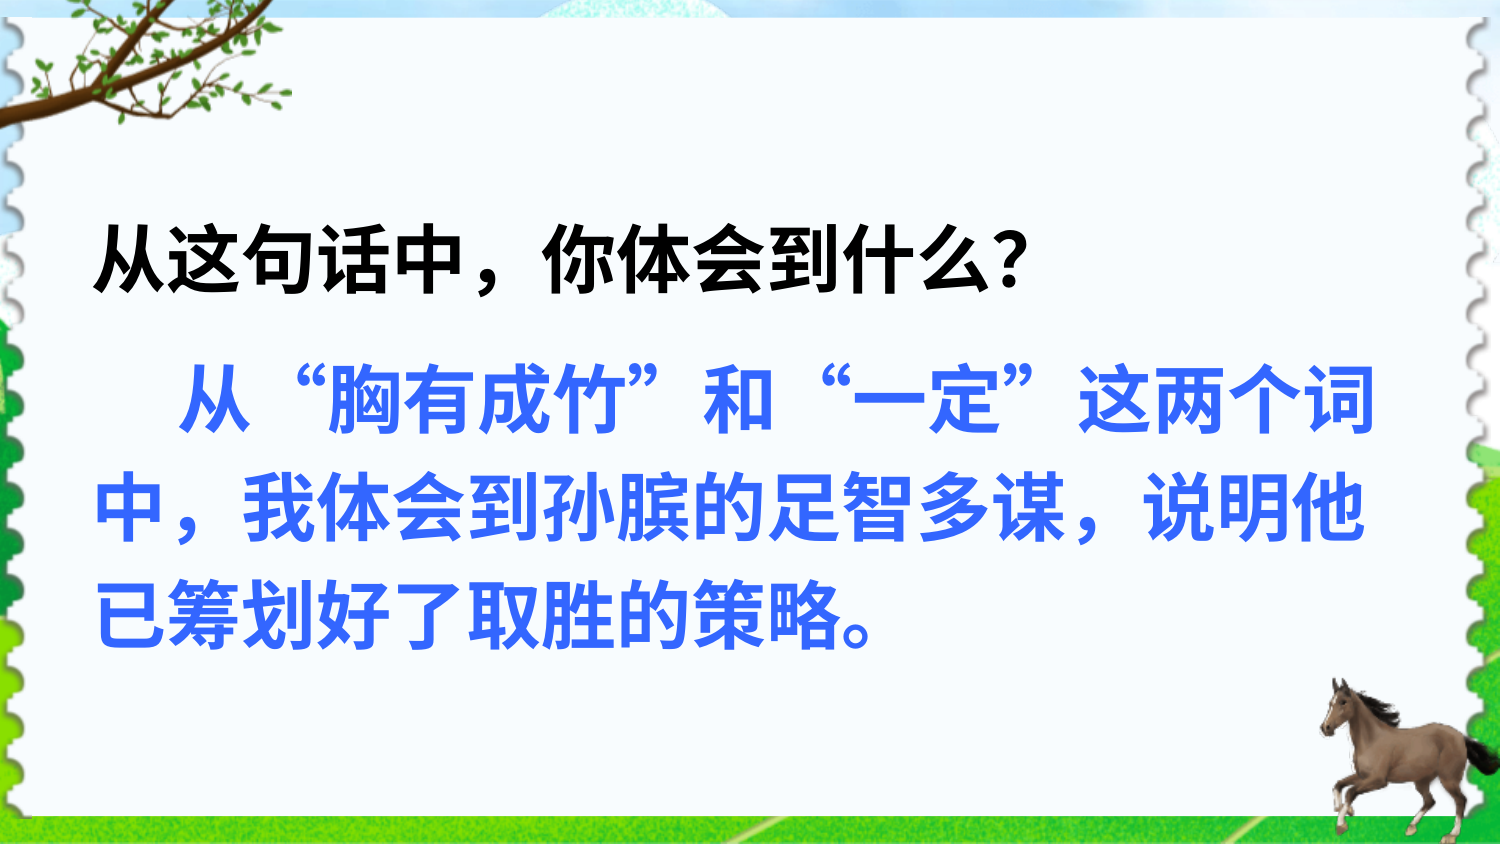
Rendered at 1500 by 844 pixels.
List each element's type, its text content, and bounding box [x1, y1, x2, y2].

text_box 从这句话中，你体会到什么？ [76, 182, 1187, 311]
picture [0, 0, 1500, 844]
text_box 从“胸有成竹”和“一定”这两个词中，我体会到孙膑的足智多谋，说明他已筹划好了取胜的策略。 [76, 327, 1424, 666]
